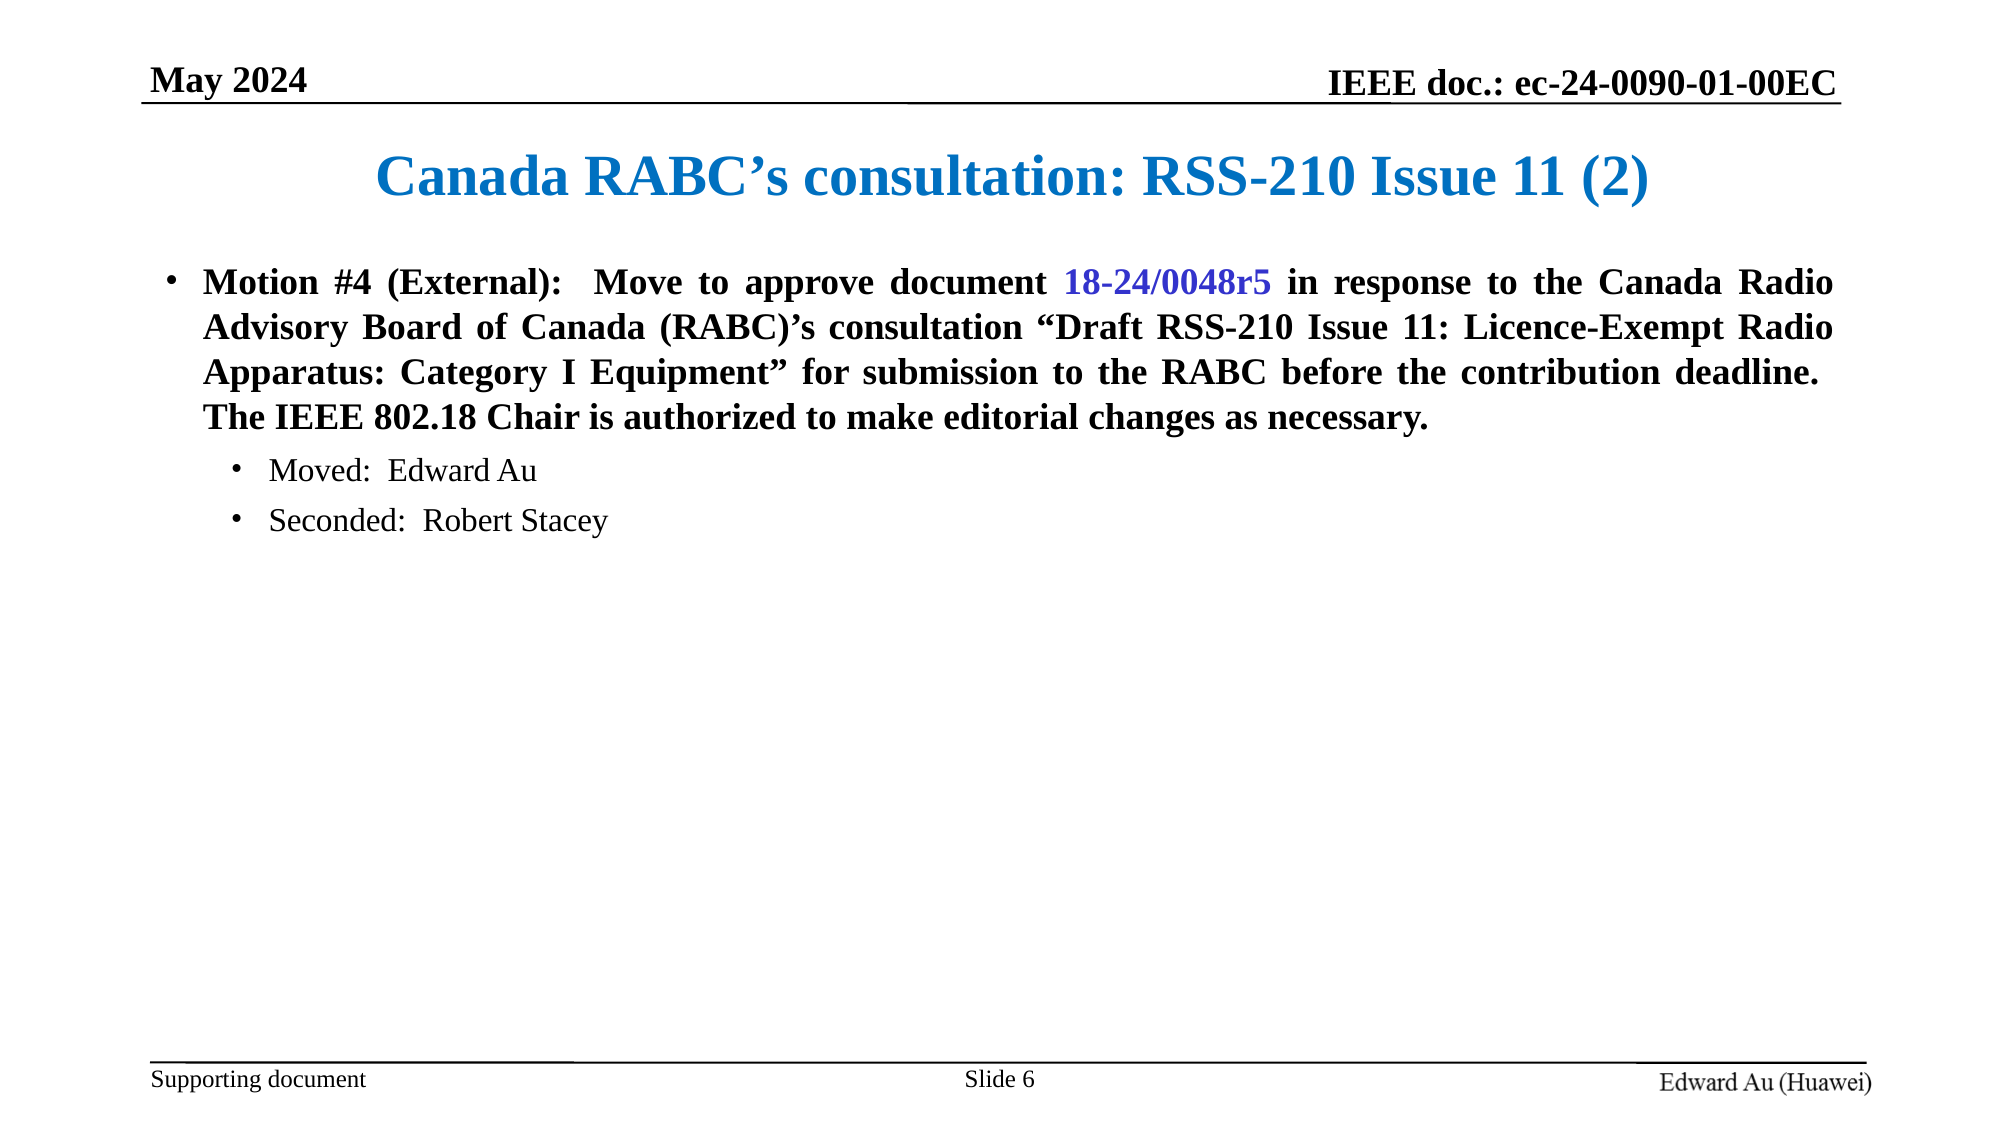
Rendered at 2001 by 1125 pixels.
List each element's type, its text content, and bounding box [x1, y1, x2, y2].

slide_number Slide 6 [933, 1061, 1067, 1123]
picture [1174, 1058, 1887, 1113]
list Motion #4 (External): Move to approve document 18-24/0048r5 in response to the Canada Radio Advisory Board of Canada (RABC)’s consultation “Draft RSS-210 Issue 11: Licence-Exempt Radio Apparatus: Category I Equipment” for submission to the RABC before the contribution deadline. The IEEE 802.18 Chair is authorized to make editorial changes as necessary. Moved: Edward Au Seconded: Robert Stacey [149, 249, 1869, 925]
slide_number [149, 54, 651, 101]
title Canada RABC’s consultation: RSS-210 Issue 11 (2) [162, 99, 1864, 246]
